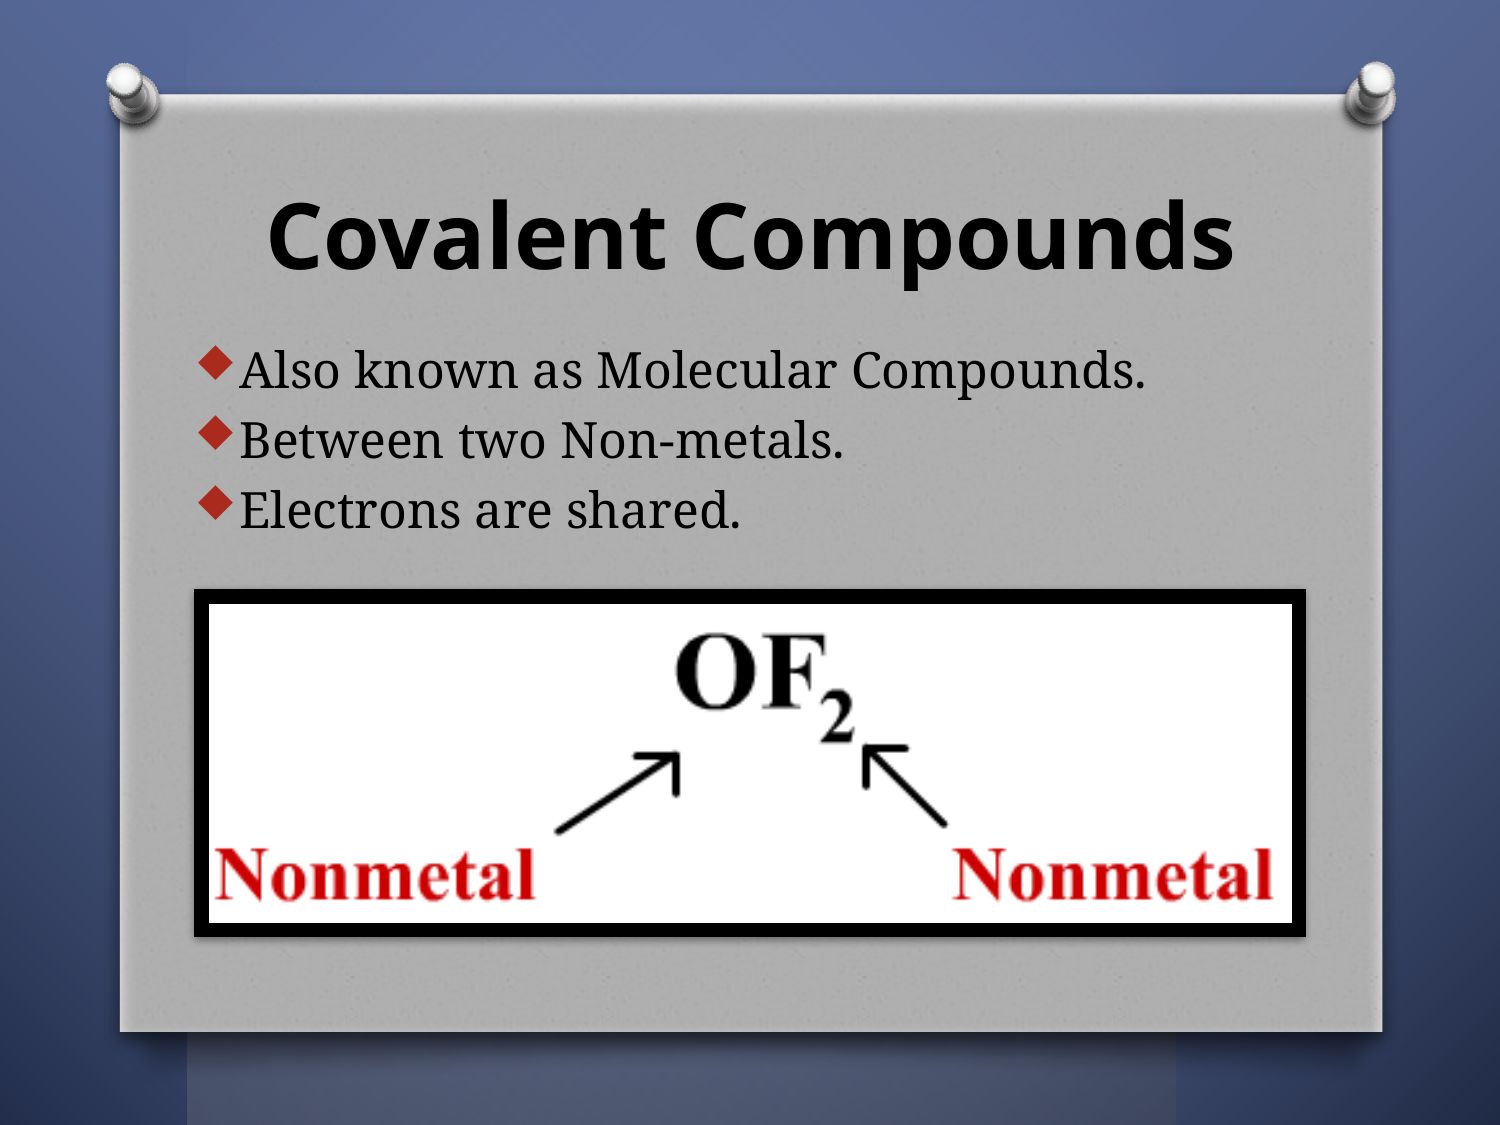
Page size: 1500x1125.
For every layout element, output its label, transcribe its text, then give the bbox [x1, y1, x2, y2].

picture [75, 29, 198, 153]
picture [1317, 35, 1439, 156]
list Also known as Molecular Compounds. Between two Non-metals. Electrons are shared. [179, 331, 1323, 923]
picture [208, 603, 1292, 923]
title Covalent Compounds [179, 134, 1323, 331]
